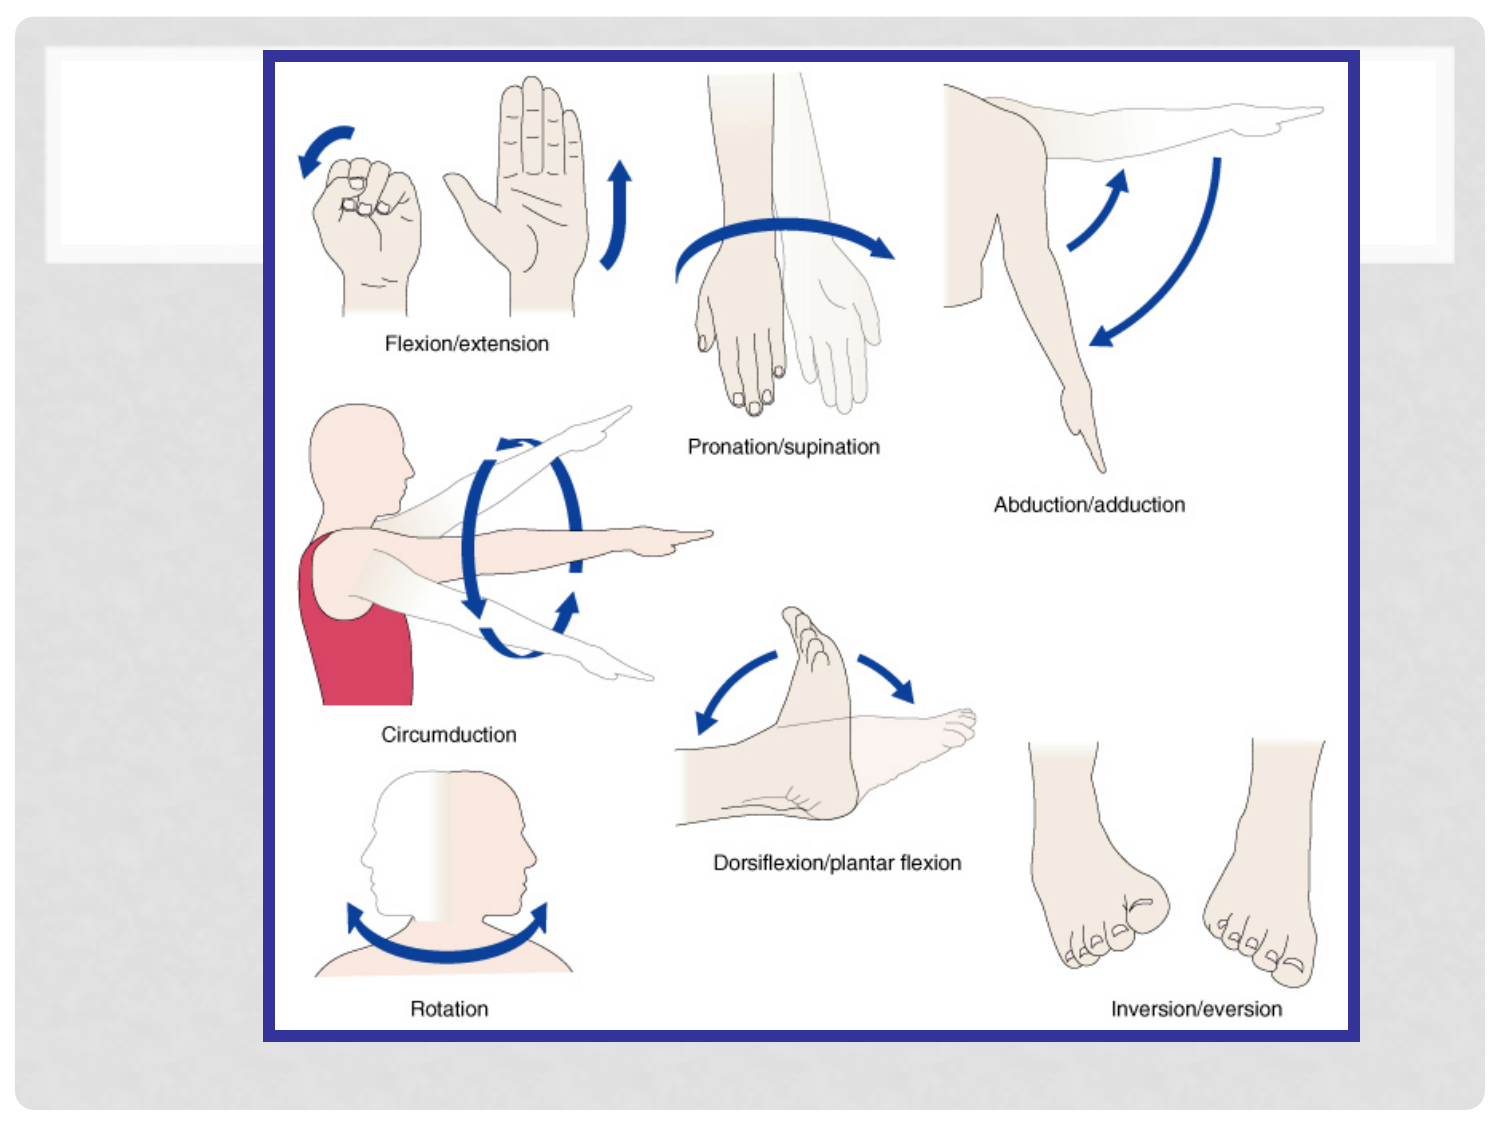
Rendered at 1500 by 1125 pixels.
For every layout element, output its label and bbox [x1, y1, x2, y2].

list [274, 62, 1348, 1031]
